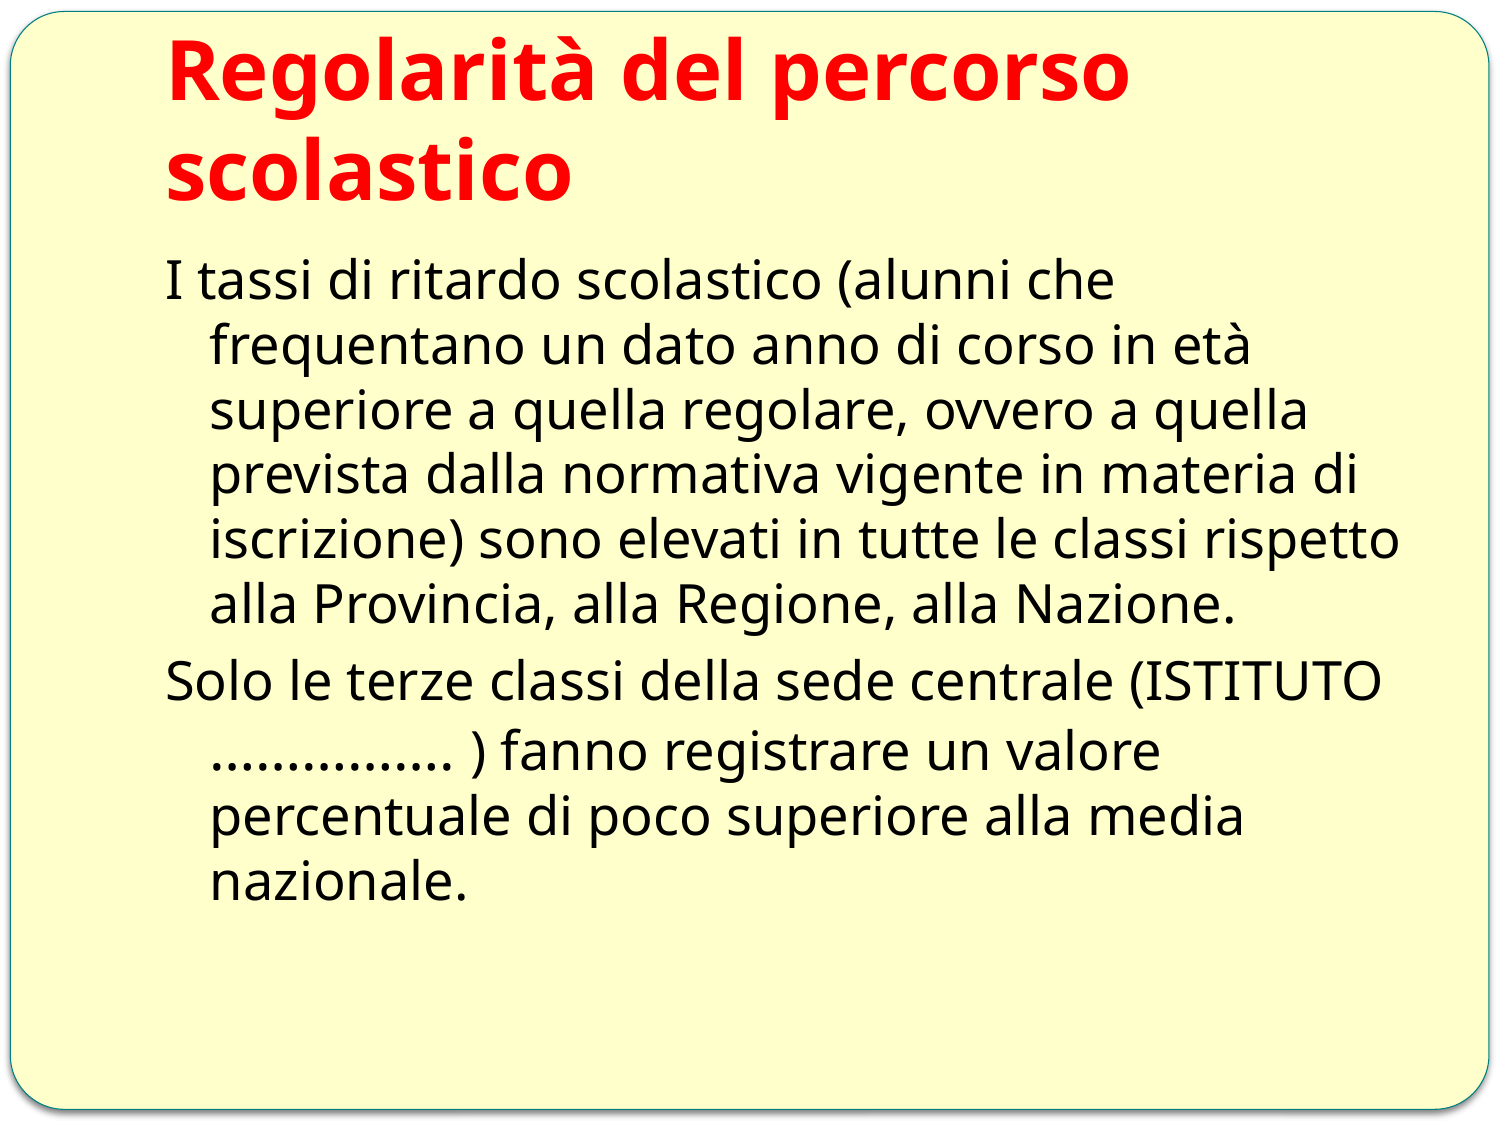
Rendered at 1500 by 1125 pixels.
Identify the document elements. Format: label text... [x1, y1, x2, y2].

title Regolarità del percorso scolastico [149, 44, 1426, 233]
list I tassi di ritardo scolastico (alunni che frequentano un dato anno di corso in età superiore a quella regolare, ovvero a quella prevista dalla normativa vigente in materia di iscrizione) sono elevati in tutte le classi rispetto alla Provincia, alla Regione, alla Nazione. Solo le terze classi della sede centrale (ISTITUTO ……………. ) fanno registrare un valore percentuale di poco superiore alla media nazionale. [149, 237, 1426, 988]
